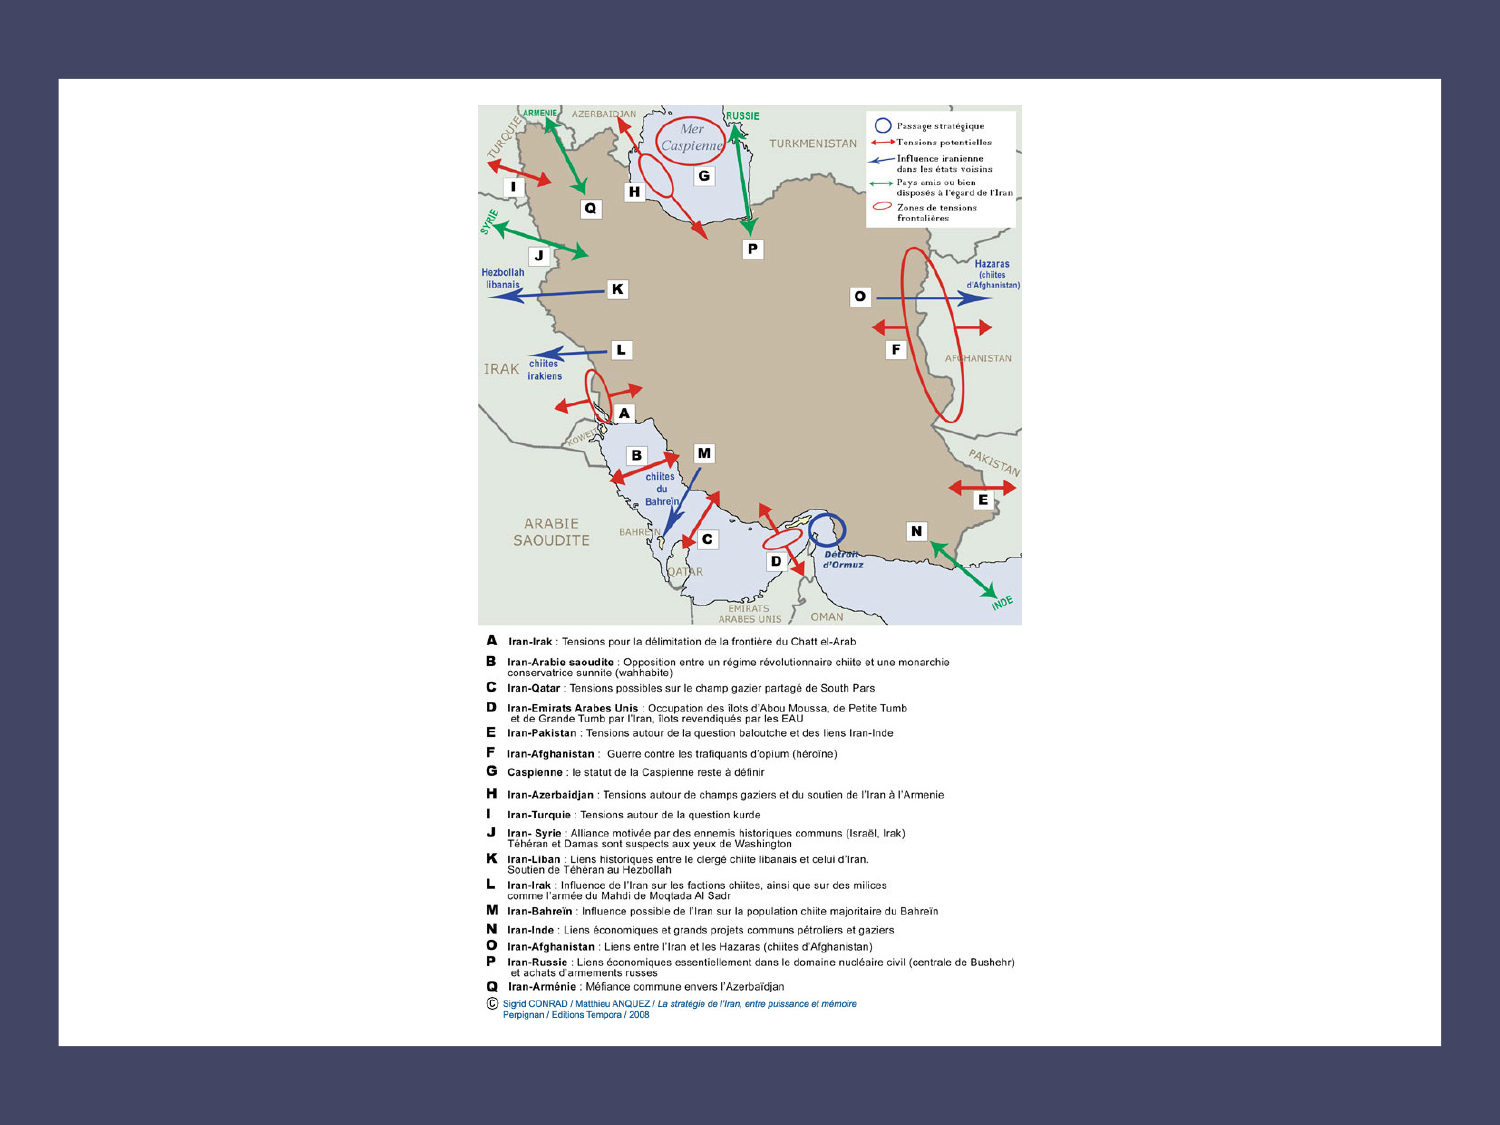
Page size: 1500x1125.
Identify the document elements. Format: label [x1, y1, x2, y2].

picture [478, 105, 1022, 1020]
text_box [58, 78, 1442, 1047]
text_box [0, 0, 1500, 1125]
